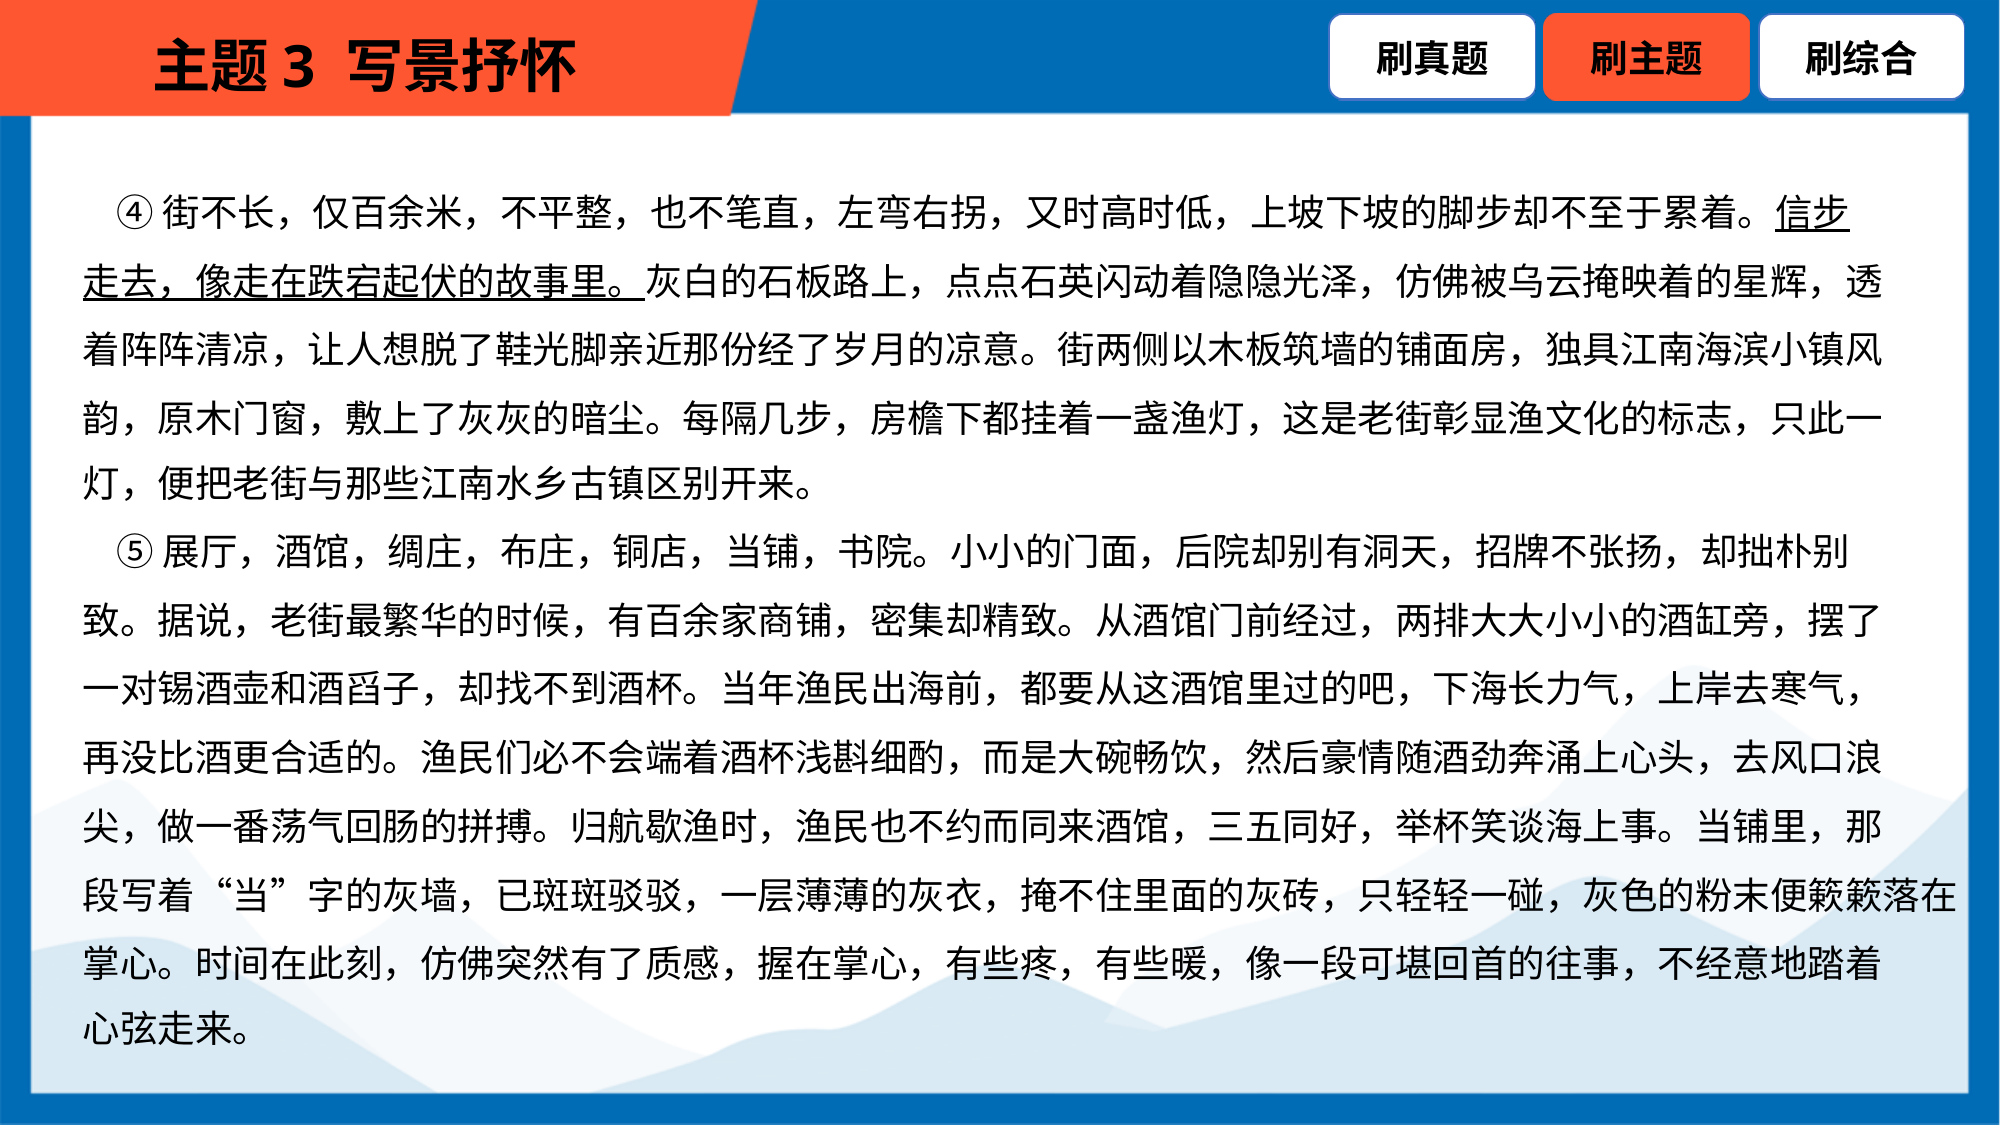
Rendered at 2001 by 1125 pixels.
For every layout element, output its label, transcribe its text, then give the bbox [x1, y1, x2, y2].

text_box ⑤展厅，酒馆，绸庄，布庄，铜店，当铺，书院。小小的门面，后院却别有洞天，招牌不张扬，却拙朴别 致。据说，老街最繁华的时候，有百余家商铺，密集却精致。从酒馆门前经过，两排大大小小的酒缸旁，摆了 一对锡酒壶和酒舀子，却找不到酒杯。当年渔民出海前，都要从这酒馆里过的吧，下海长力气，上岸去寒气， 再没比酒更合适的。渔民们必不会端着酒杯浅斟细酌，而是大碗畅饮，然后豪情随酒劲奔涌上心头，去风口浪 尖，做一番荡气回肠的拼搏。归航歇渔时，渔民也不约而同来酒馆，三五同好，举杯笑谈海上事。当铺里，那 段写着“当”字的灰墙，已斑斑驳驳，一层薄薄的灰衣，掩不住里面的灰砖，只轻轻一碰，灰色的粉末便簌簌落在 掌心。时间在此刻，仿佛突然有了质感，握在掌心，有些疼，有些暖，像一段可堪回首的往事，不经意地踏着 心弦走来。 [82, 504, 1917, 1043]
text_box ④街不长，仅百余米，不平整，也不笔直，左弯右拐，又时高时低，上坡下坡的脚步却不至于累着。信步 走去，像走在跌宕起伏的故事里。灰白的石板路上，点点石英闪动着隐隐光泽，仿佛被乌云掩映着的星辉，透 着阵阵清凉，让人想脱了鞋光脚亲近那份经了岁月的凉意。街两侧以木板筑墙的铺面房，独具江南海滨小镇风 韵，原木门窗，敷上了灰灰的暗尘。每隔几步，房檐下都挂着一盏渔灯，这是老街彰显渔文化的标志，只此一 灯，便把老街与那些江南水乡古镇区别开来。 [82, 165, 1917, 498]
picture [0, 0, 2000, 1125]
